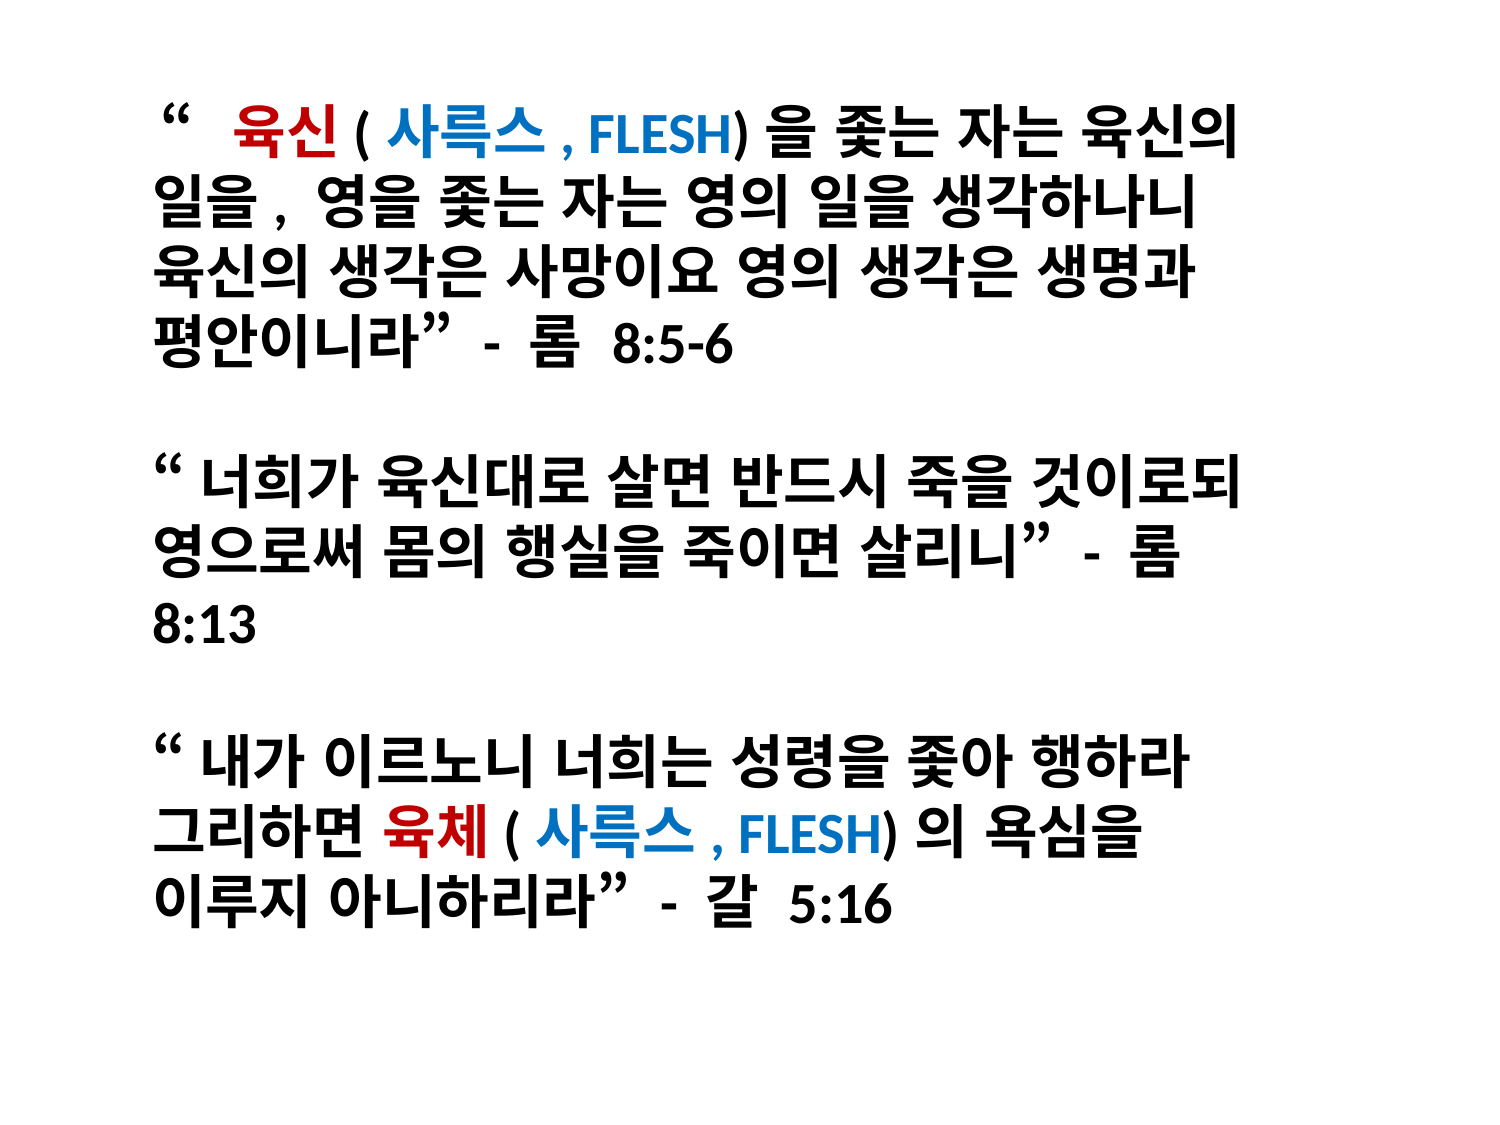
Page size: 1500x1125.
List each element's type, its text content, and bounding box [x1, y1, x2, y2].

text_box “육신(사륵스, FLESH)을 좇는 자는 육신의 일을, 영을 좇는 자는 영의 일을 생각하나니 육신의 생각은 사망이요 영의 생각은 생명과 평안이니라” - 롬 8:5-6 “너희가 육신대로 살면 반드시 죽을 것이로되 영으로써 몸의 행실을 죽이면 살리니” - 롬 8:13 “내가 이르노니 너희는 성령을 좇아 행하라 그리하면 육체(사륵스, FLESH)의 욕심을 이루지 아니하리라” - 갈 5:16 [137, 87, 1325, 1012]
